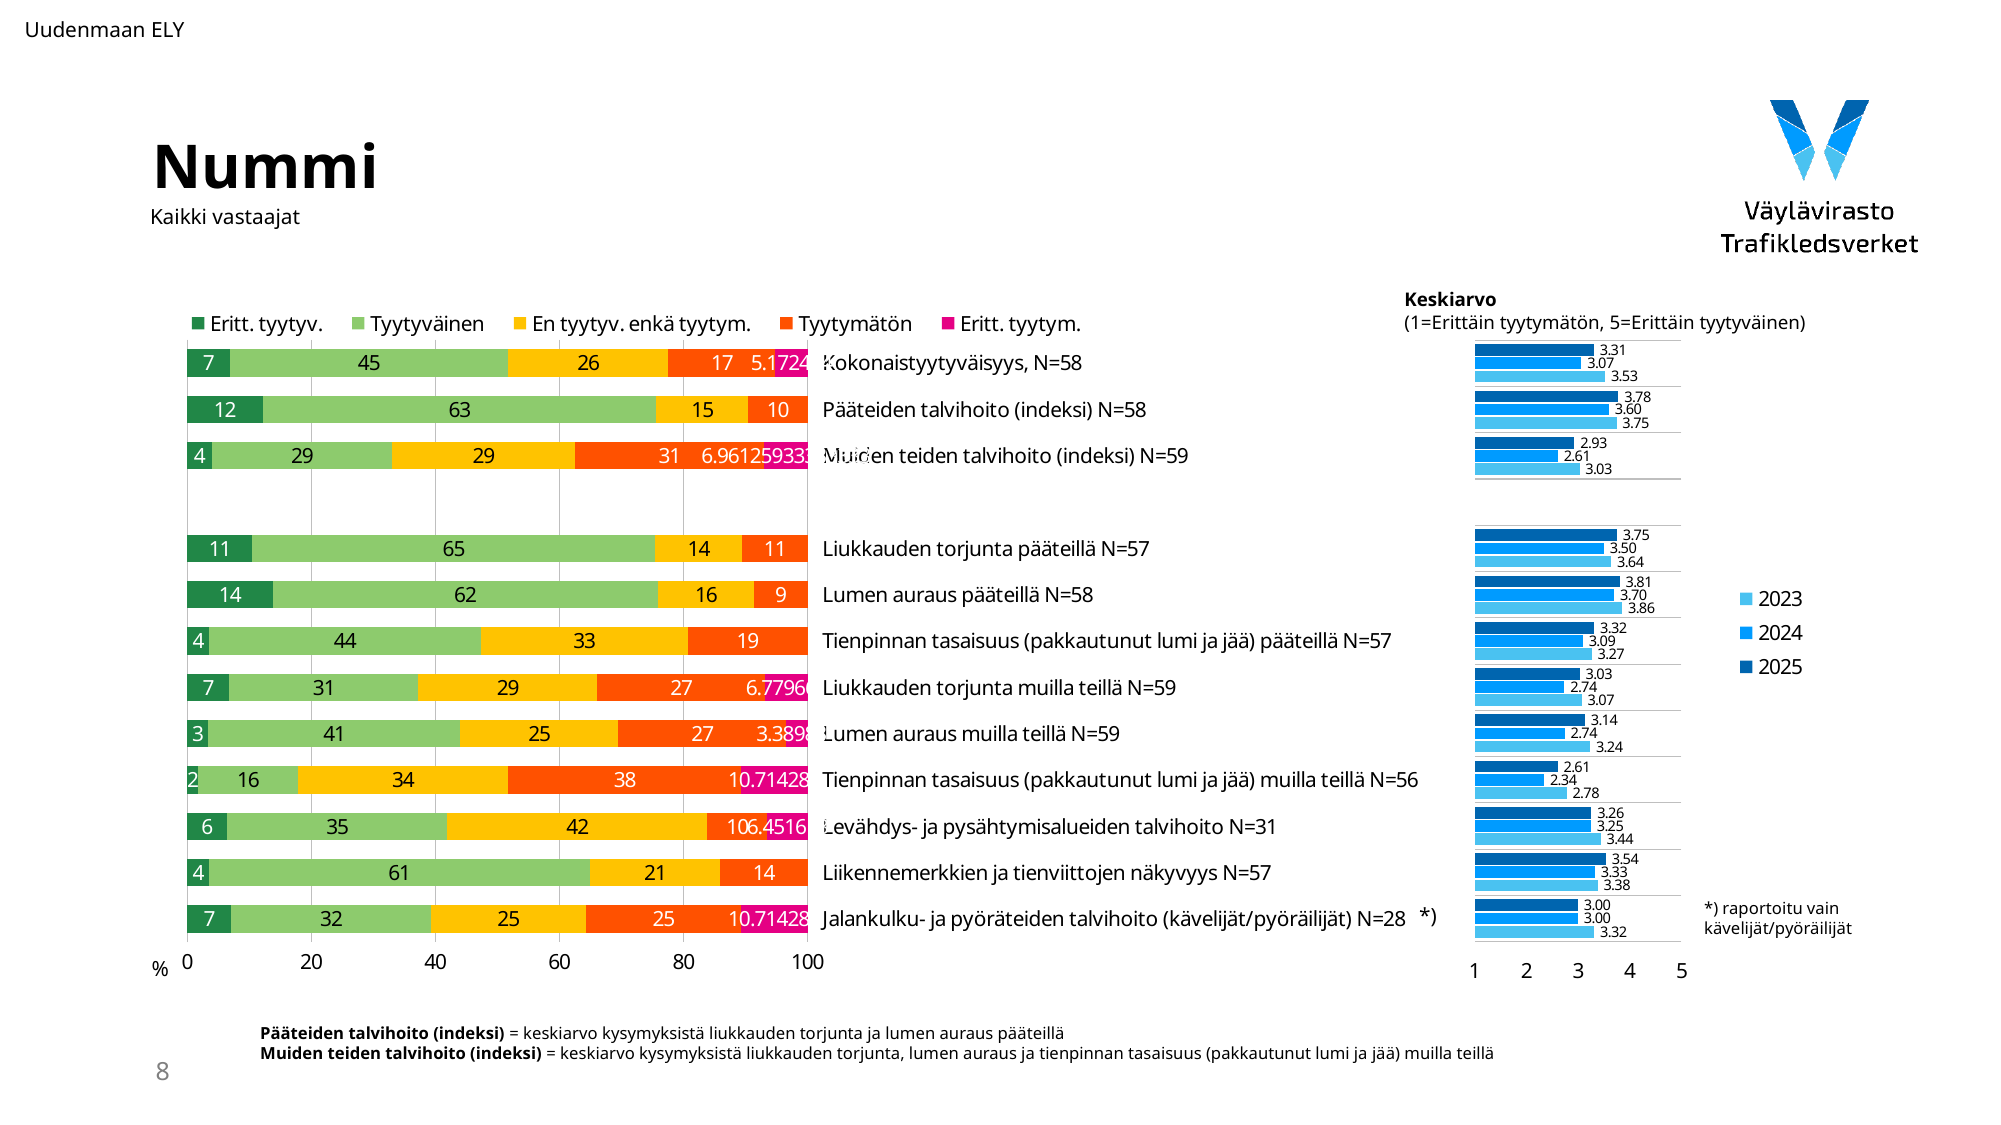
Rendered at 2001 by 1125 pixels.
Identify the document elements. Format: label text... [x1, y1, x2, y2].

chart [168, 281, 1822, 985]
text_box Keskiarvo (1=Erittäin tyytymätön, 5=Erittäin tyytyväinen) [1389, 280, 1826, 341]
text_box Pääteiden talvihoito (indeksi) = keskiarvo kysymyksistä liukkauden torjunta ja lumen auraus pääteillä Muiden teiden talvihoito (indeksi) = keskiarvo kysymyksistä liukkauden torjunta, lumen auraus ja tienpinnan tasaisuus (pakkautunut lumi ja jää) muilla teillä [245, 1015, 1520, 1094]
title Nummi [137, 59, 1555, 278]
text_box % [136, 948, 184, 989]
text_box *) raportoitu vain kävelijät/pyöräilijät [1822, 890, 1868, 945]
text_box Kaikki vastaajat [135, 196, 315, 237]
picture [1682, 62, 1958, 292]
footer [0, 1042, 675, 1103]
text_box Uudenmaan ELY [9, 9, 200, 50]
